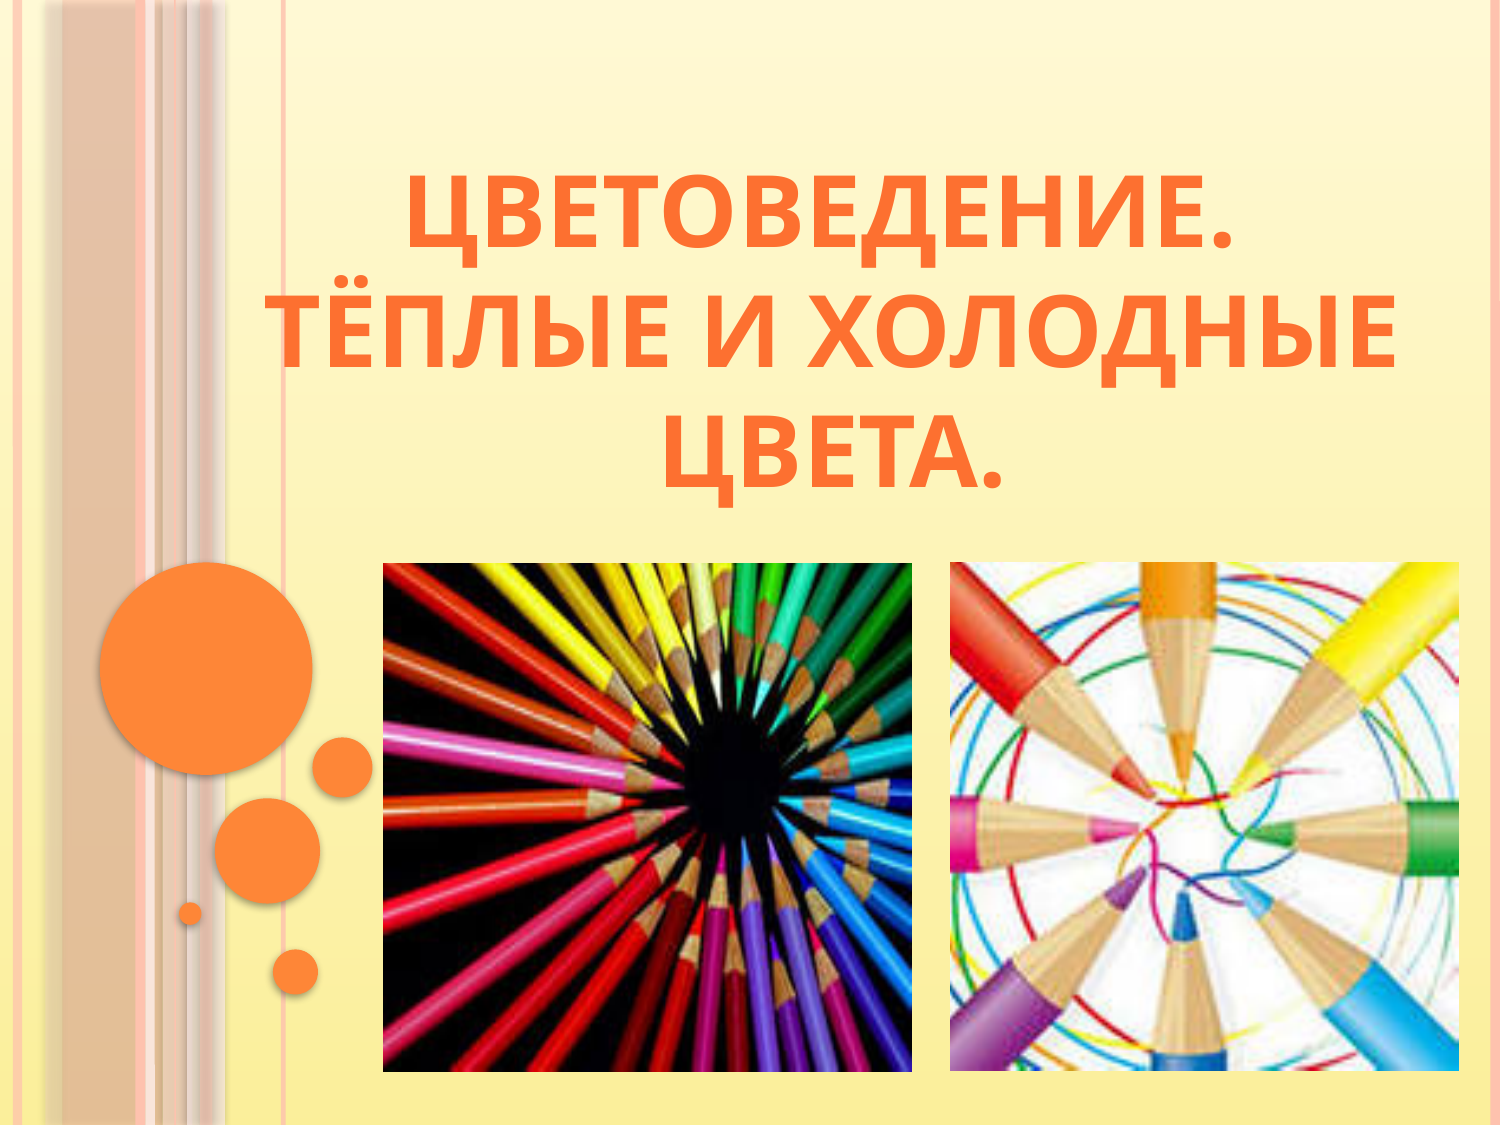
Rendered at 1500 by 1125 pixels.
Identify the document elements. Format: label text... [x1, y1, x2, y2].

title Цветоведение. Тёплые и холодные цвета. [218, 54, 1447, 516]
picture [383, 563, 912, 1072]
picture [950, 561, 1460, 1071]
